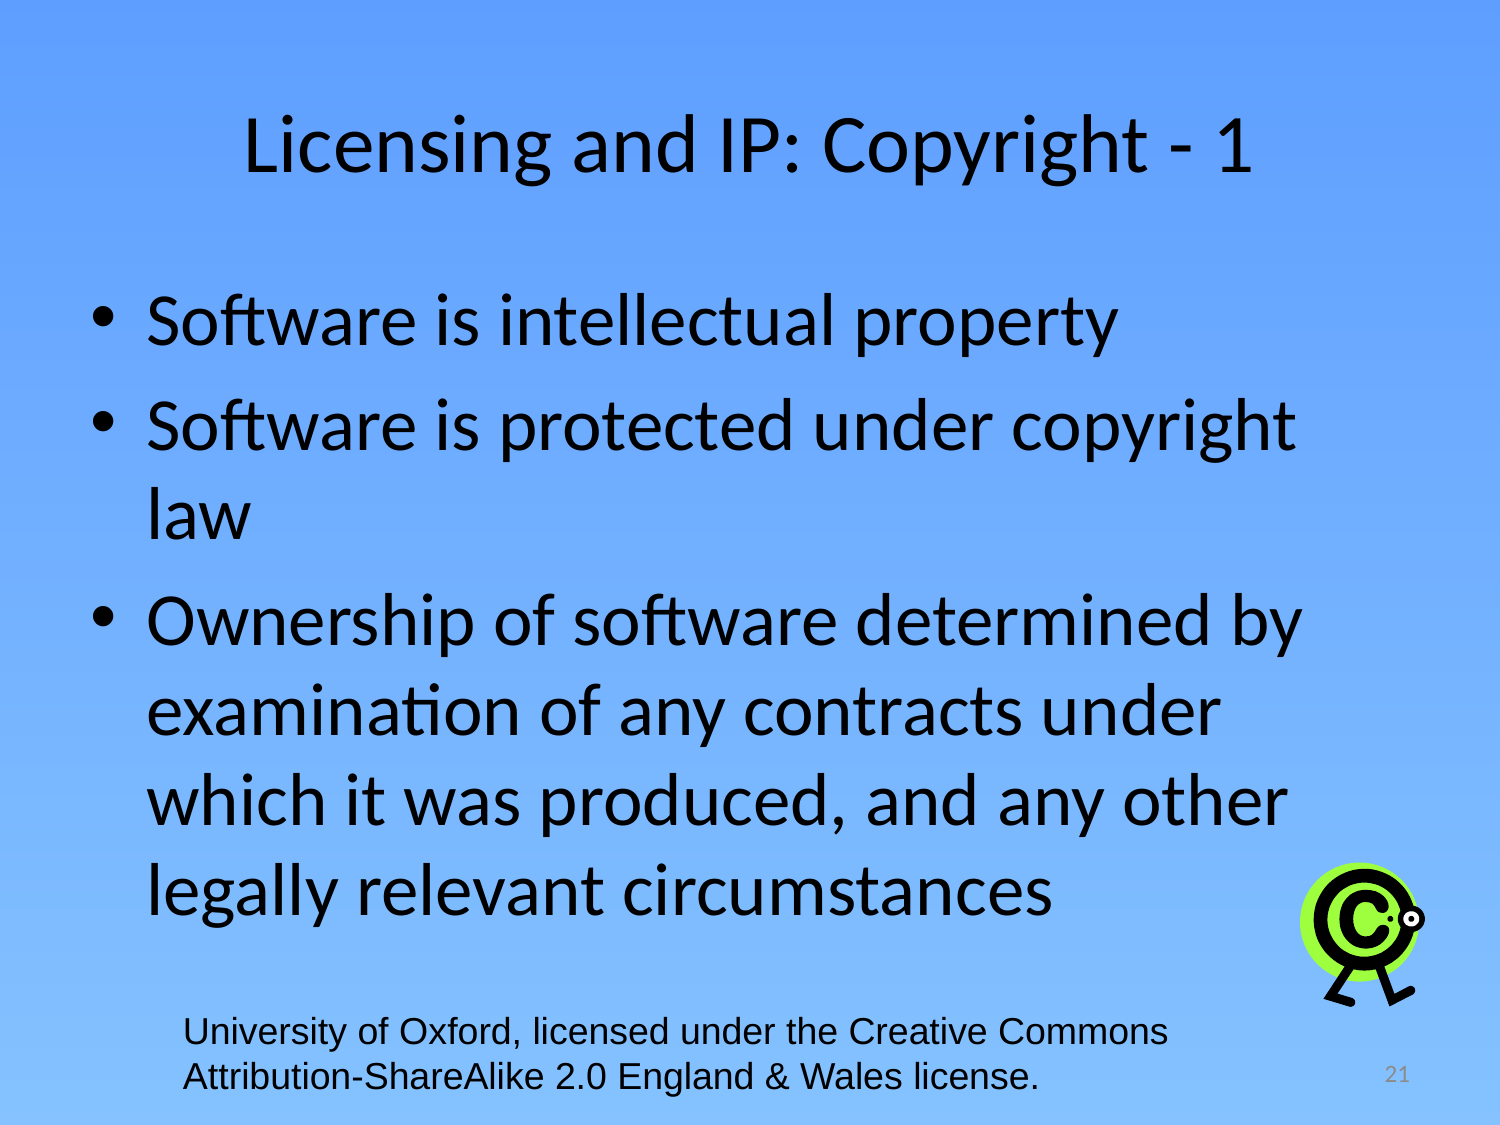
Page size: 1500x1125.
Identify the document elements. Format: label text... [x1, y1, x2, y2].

text_box University of Oxford, licensed under the Creative Commons Attribution-ShareAlike 2.0 England & Wales license. [168, 999, 1195, 1105]
slide_number 21 [1195, 1042, 1425, 1103]
list Software is intellectual property Software is protected under copyright law Ownership of software determined by examination of any contracts under which it was produced, and any other legally relevant circumstances [74, 262, 1426, 1006]
title Licensing and IP: Copyright - 1 [74, 44, 1426, 233]
picture [1299, 862, 1426, 1008]
